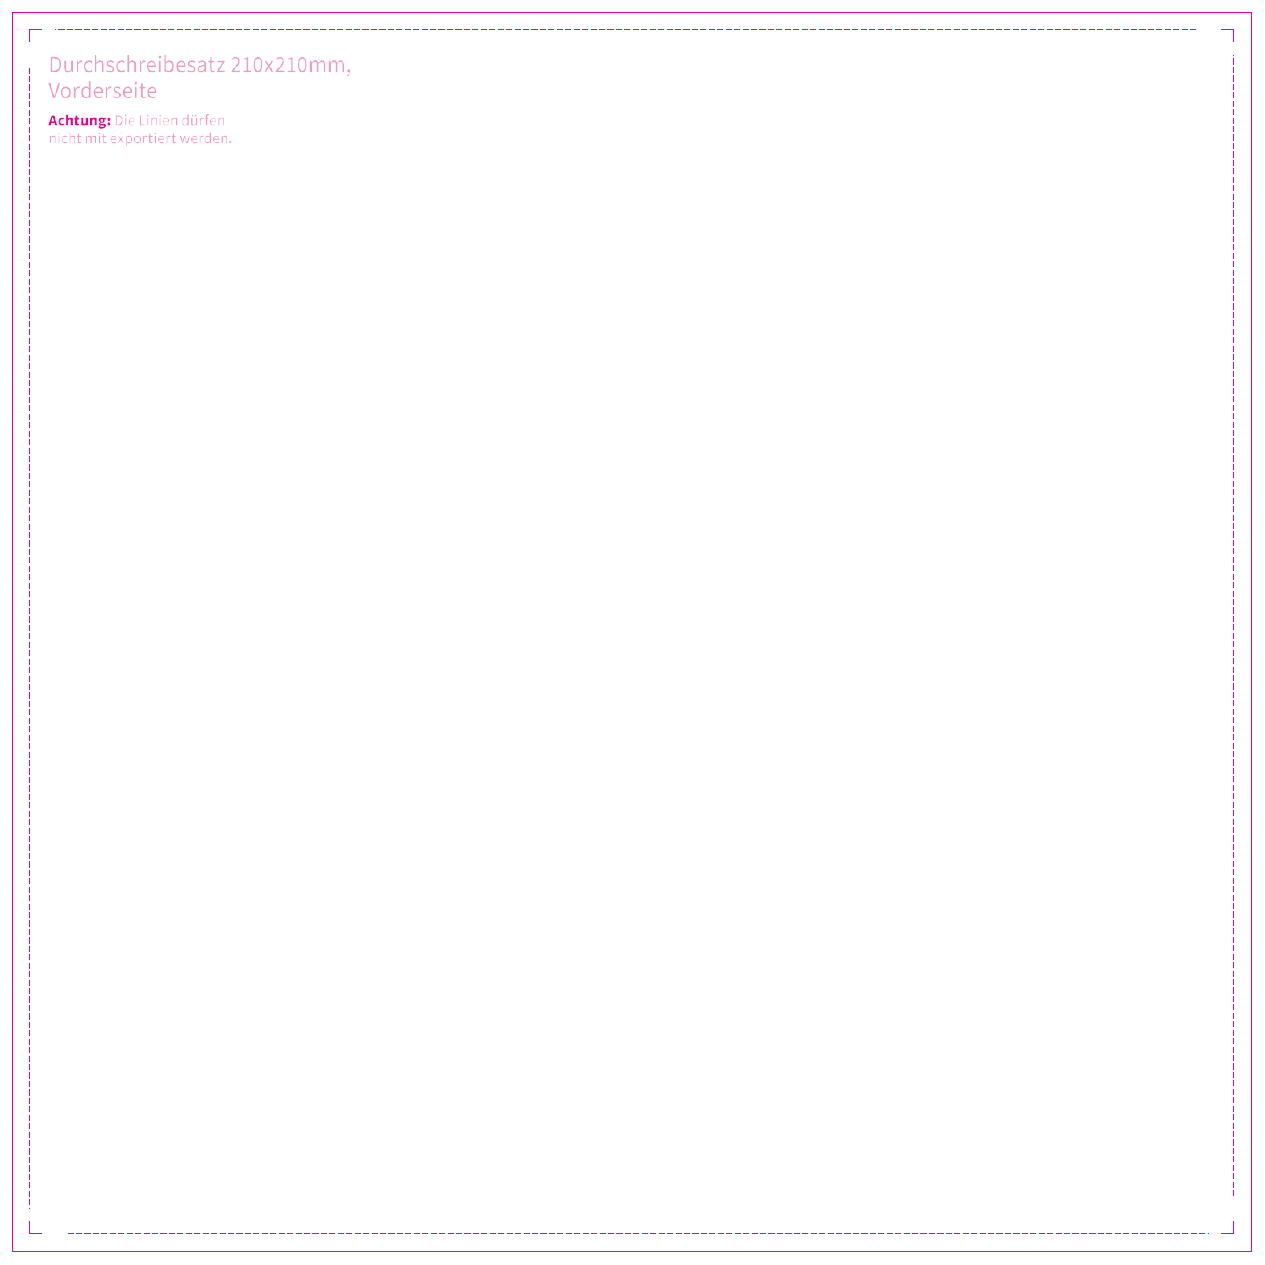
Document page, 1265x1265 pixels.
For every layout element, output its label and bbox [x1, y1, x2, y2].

text_box [11, 11, 1253, 1253]
